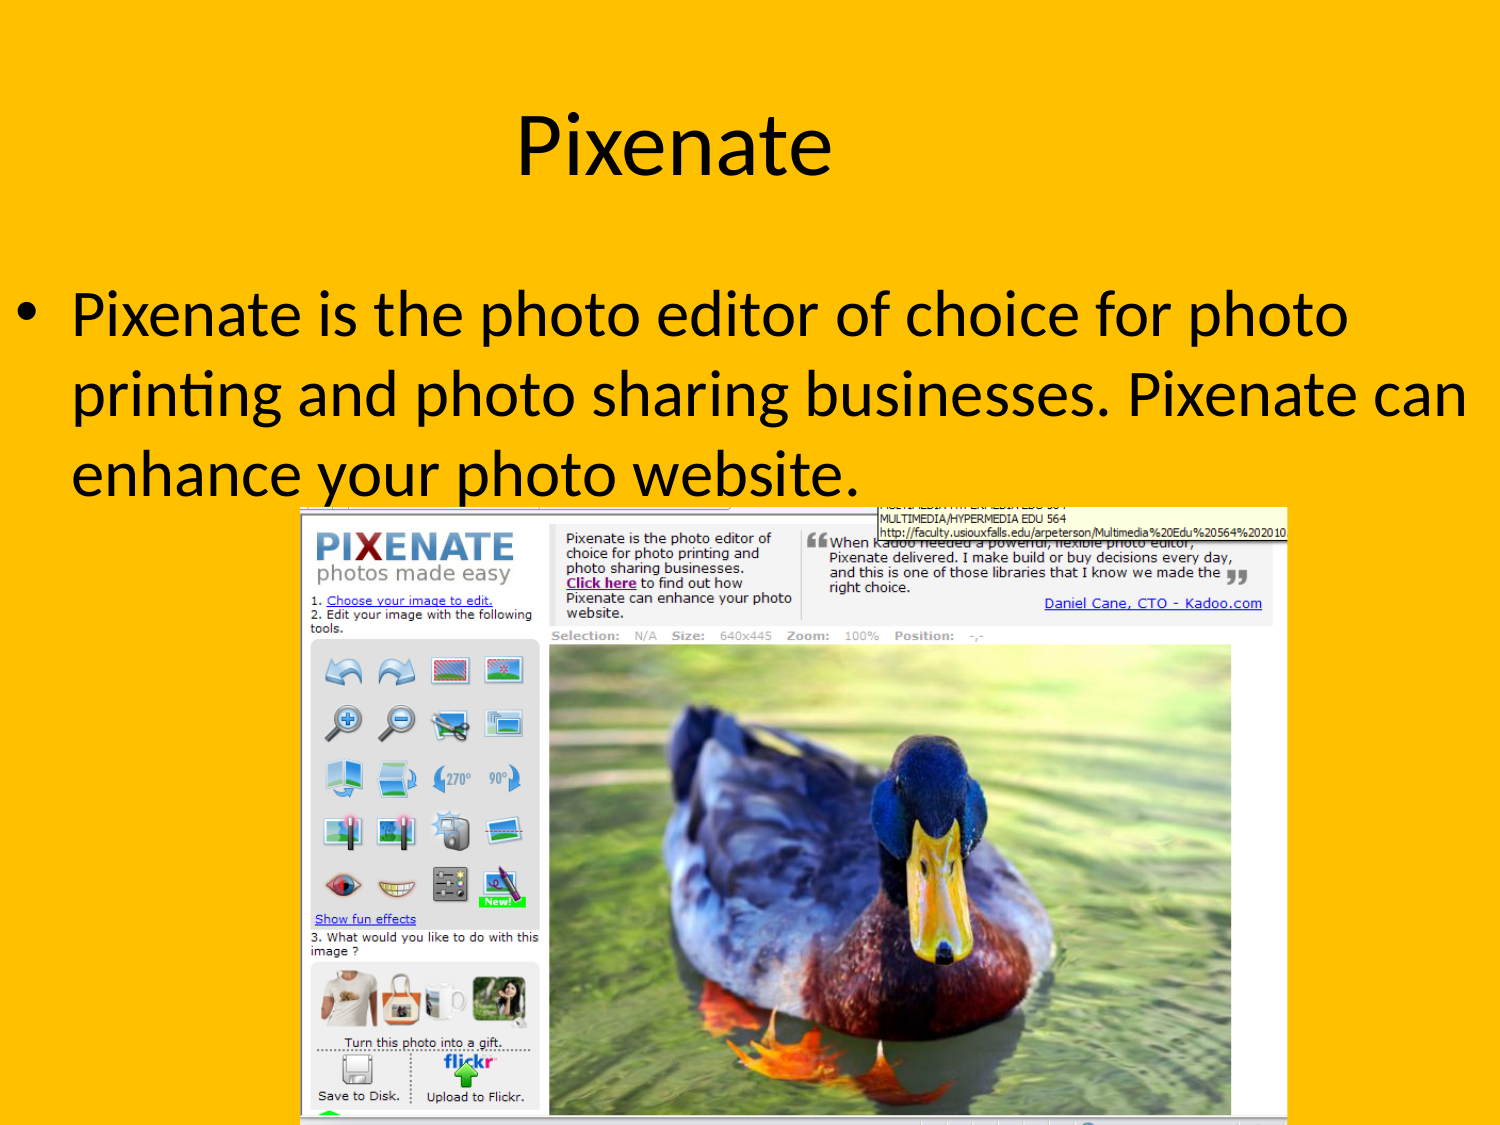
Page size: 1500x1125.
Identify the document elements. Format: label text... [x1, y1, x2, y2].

list Pixenate is the photo editor of choice for photo printing and photo sharing businesses. Pixenate can enhance your photo website. [0, 262, 1500, 538]
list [299, 507, 1288, 1125]
title Pixenate [0, 45, 1350, 233]
